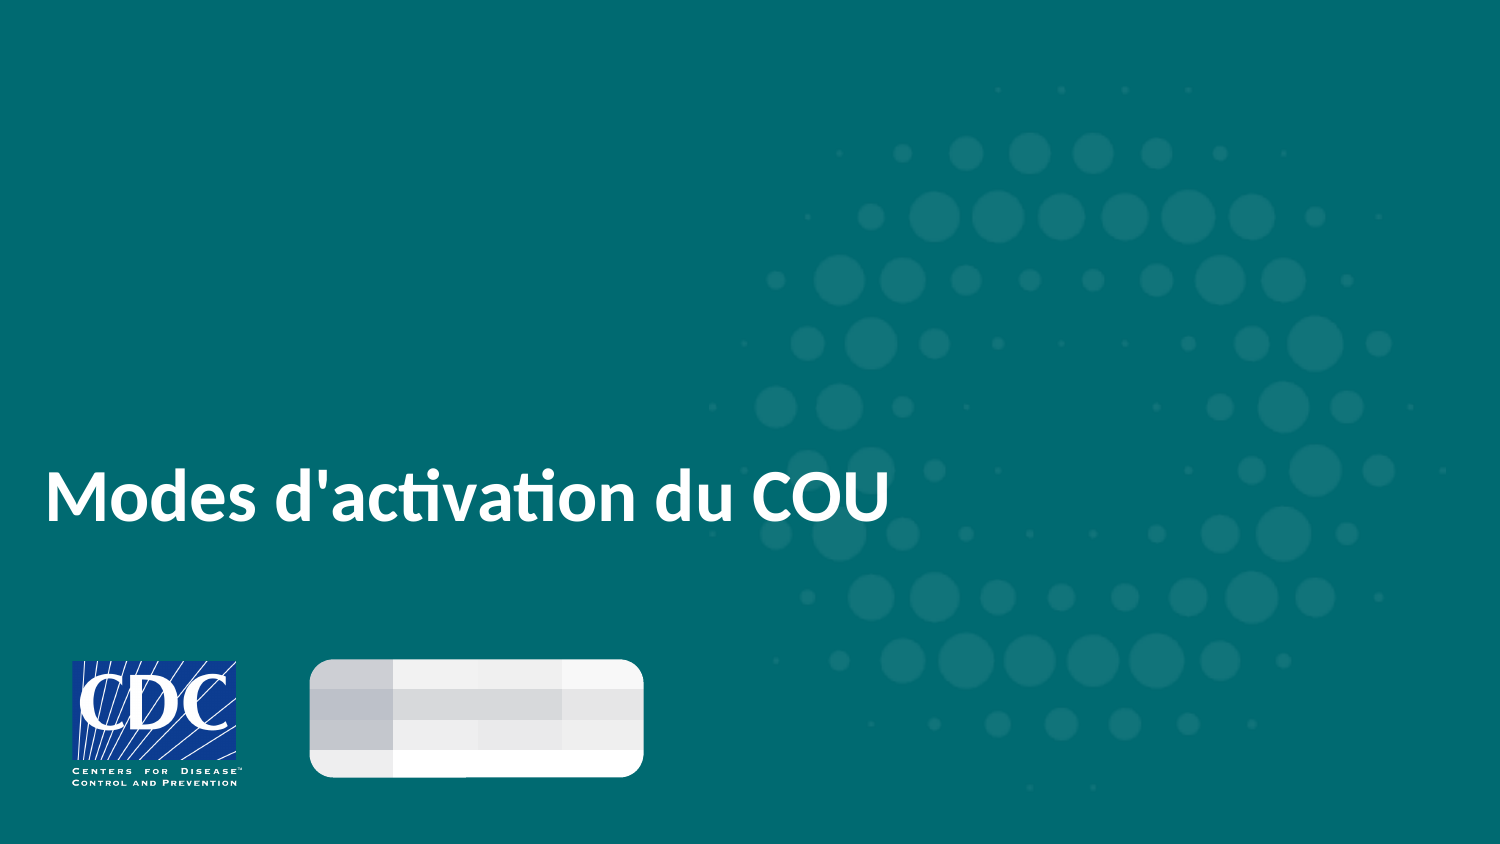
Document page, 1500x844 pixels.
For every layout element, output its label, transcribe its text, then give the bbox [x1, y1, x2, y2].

title Modes d'activation du COU [29, 400, 704, 544]
picture [709, 82, 1446, 797]
picture [72, 762, 242, 786]
picture [72, 661, 236, 760]
